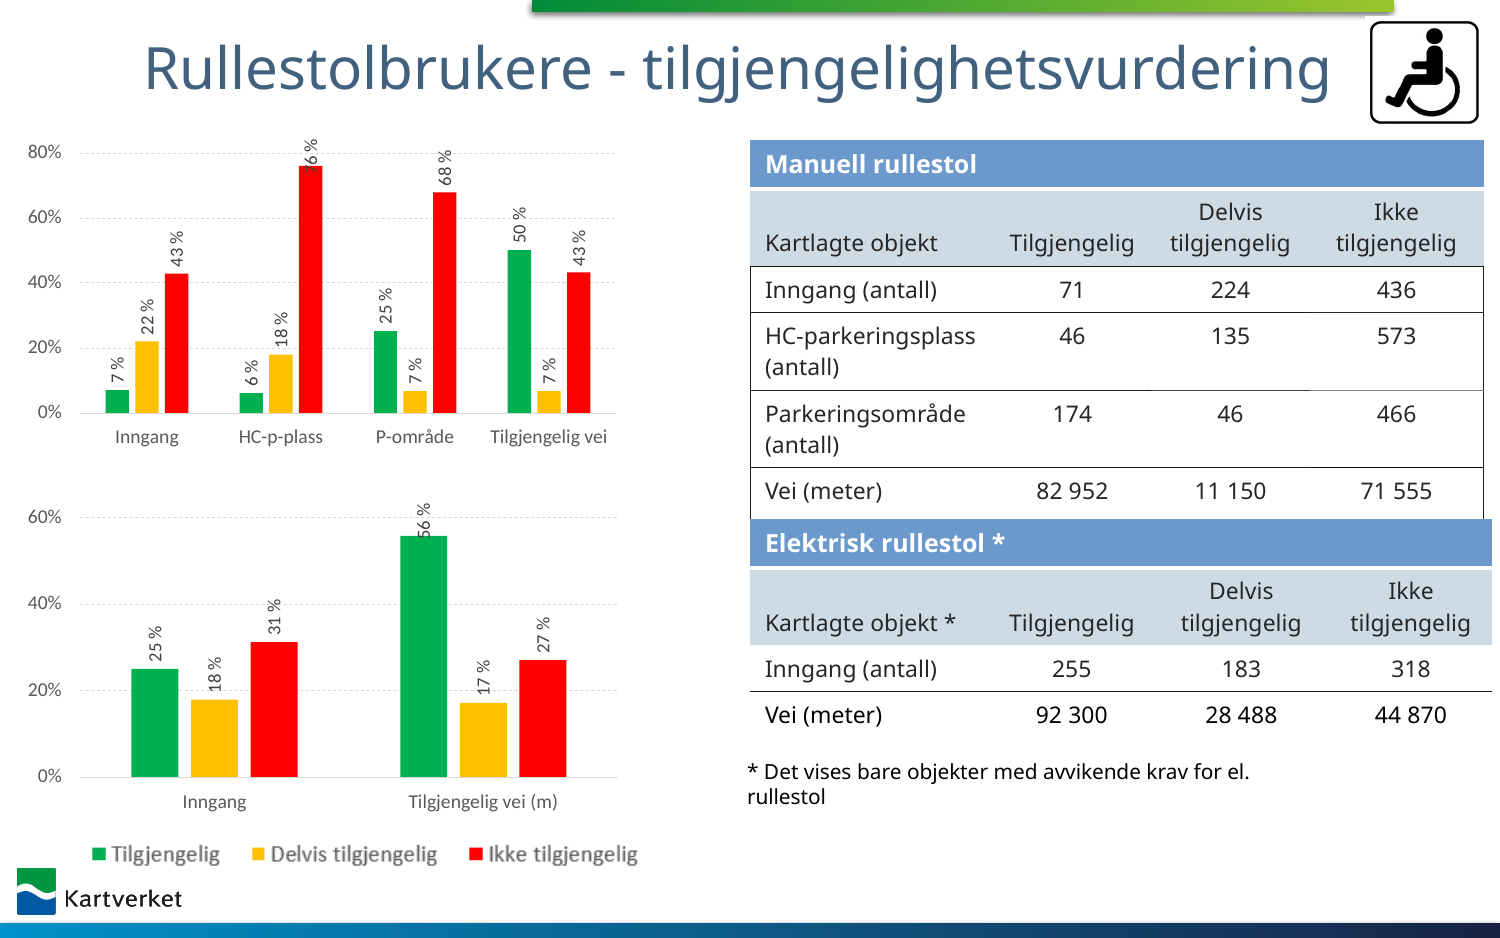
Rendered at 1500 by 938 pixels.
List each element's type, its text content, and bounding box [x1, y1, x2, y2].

table_cell 28 488 [1153, 692, 1330, 738]
table_cell Parkeringsområde (antall) [751, 391, 994, 467]
table_cell 44 870 [1330, 692, 1492, 738]
table_cell Vei (meter) [751, 468, 994, 519]
table_header Elektrisk rullestol * [750, 519, 1492, 566]
picture [20, 499, 630, 822]
table_cell 46 [994, 313, 1151, 390]
table_cell 11 150 [1151, 468, 1310, 519]
table_cell Tilgjengelig [991, 570, 1153, 645]
table_cell 92 300 [991, 692, 1153, 738]
table_cell 436 [1310, 267, 1483, 312]
picture [1365, 16, 1484, 129]
table_cell HC-parkeringsplass (antall) [751, 313, 994, 390]
table_cell Inngang (antall) [750, 645, 991, 691]
table_cell 466 [1310, 391, 1483, 467]
table_cell Inngang (antall) [751, 267, 994, 312]
table_cell Kartlagte objekt [750, 191, 994, 266]
table_cell Ikke tilgjengelig [1310, 191, 1484, 266]
picture [20, 135, 629, 457]
table_cell 82 952 [994, 468, 1151, 519]
table_cell Vei (meter) [750, 692, 991, 738]
table_cell Kartlagte objekt * [750, 570, 991, 645]
table_cell 224 [1151, 267, 1310, 312]
picture [86, 838, 643, 870]
table_cell 174 [994, 391, 1151, 467]
text_box Rullestolbrukere - tilgjengelighetsvurdering [39, 12, 1348, 109]
table_header Manuell rullestol [750, 140, 1484, 187]
table_cell 318 [1330, 645, 1492, 691]
table_cell 135 [1151, 313, 1310, 390]
table_cell 71 [994, 267, 1151, 312]
table_cell 46 [1151, 391, 1310, 467]
table_cell Delvis tilgjengelig [1153, 570, 1330, 645]
table_cell Delvis tilgjengelig [1151, 191, 1310, 266]
table_cell 71 555 [1310, 468, 1483, 519]
text_box * Det vises bare objekter med avvikende krav for el. rullestol [732, 751, 1317, 816]
table_cell 183 [1153, 645, 1330, 691]
table_cell 573 [1310, 313, 1483, 390]
table_cell Tilgjengelig [994, 191, 1151, 266]
table_cell 255 [991, 645, 1153, 691]
table_cell Ikke tilgjengelig [1330, 570, 1492, 645]
